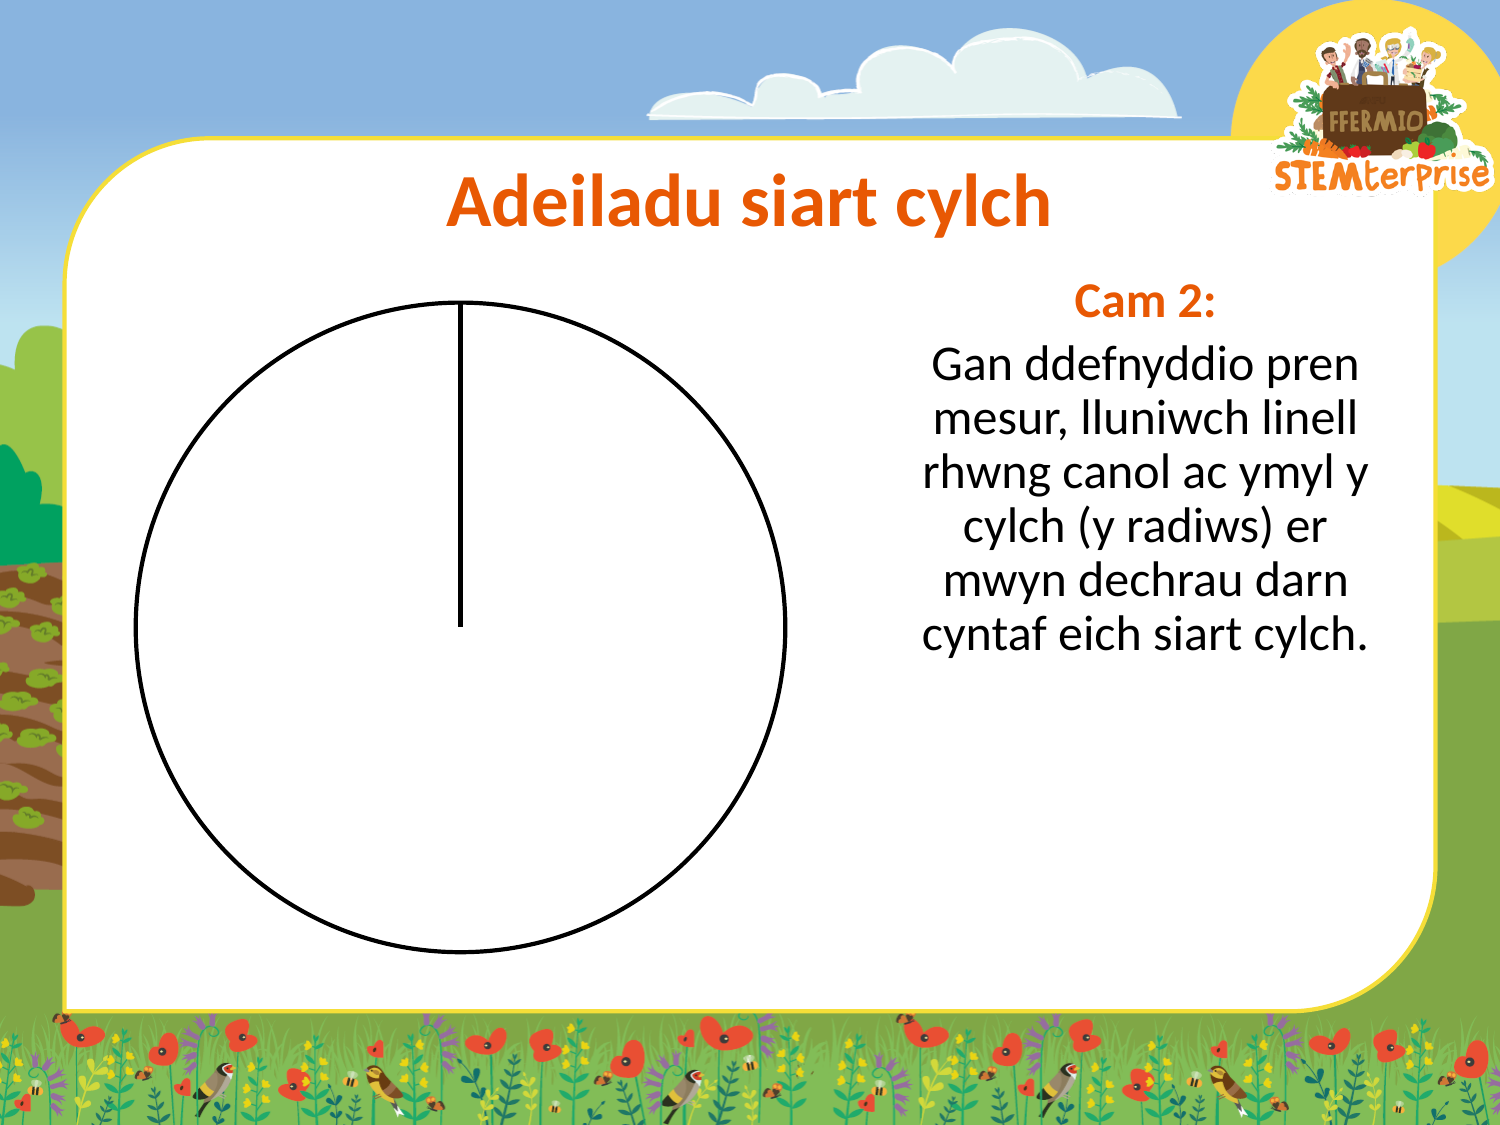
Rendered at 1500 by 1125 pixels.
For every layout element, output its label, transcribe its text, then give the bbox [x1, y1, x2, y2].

list Cam 2: Gan ddefnyddio pren mesur, lluniwch linell rhwng canol ac ymyl y cylch (y radiws) er mwyn dechrau darn cyntaf eich siart cylch. [903, 267, 1388, 965]
title Adeiladu siart cylch [218, 137, 1282, 256]
text_box [133, 300, 788, 955]
picture [0, 0, 1500, 1125]
